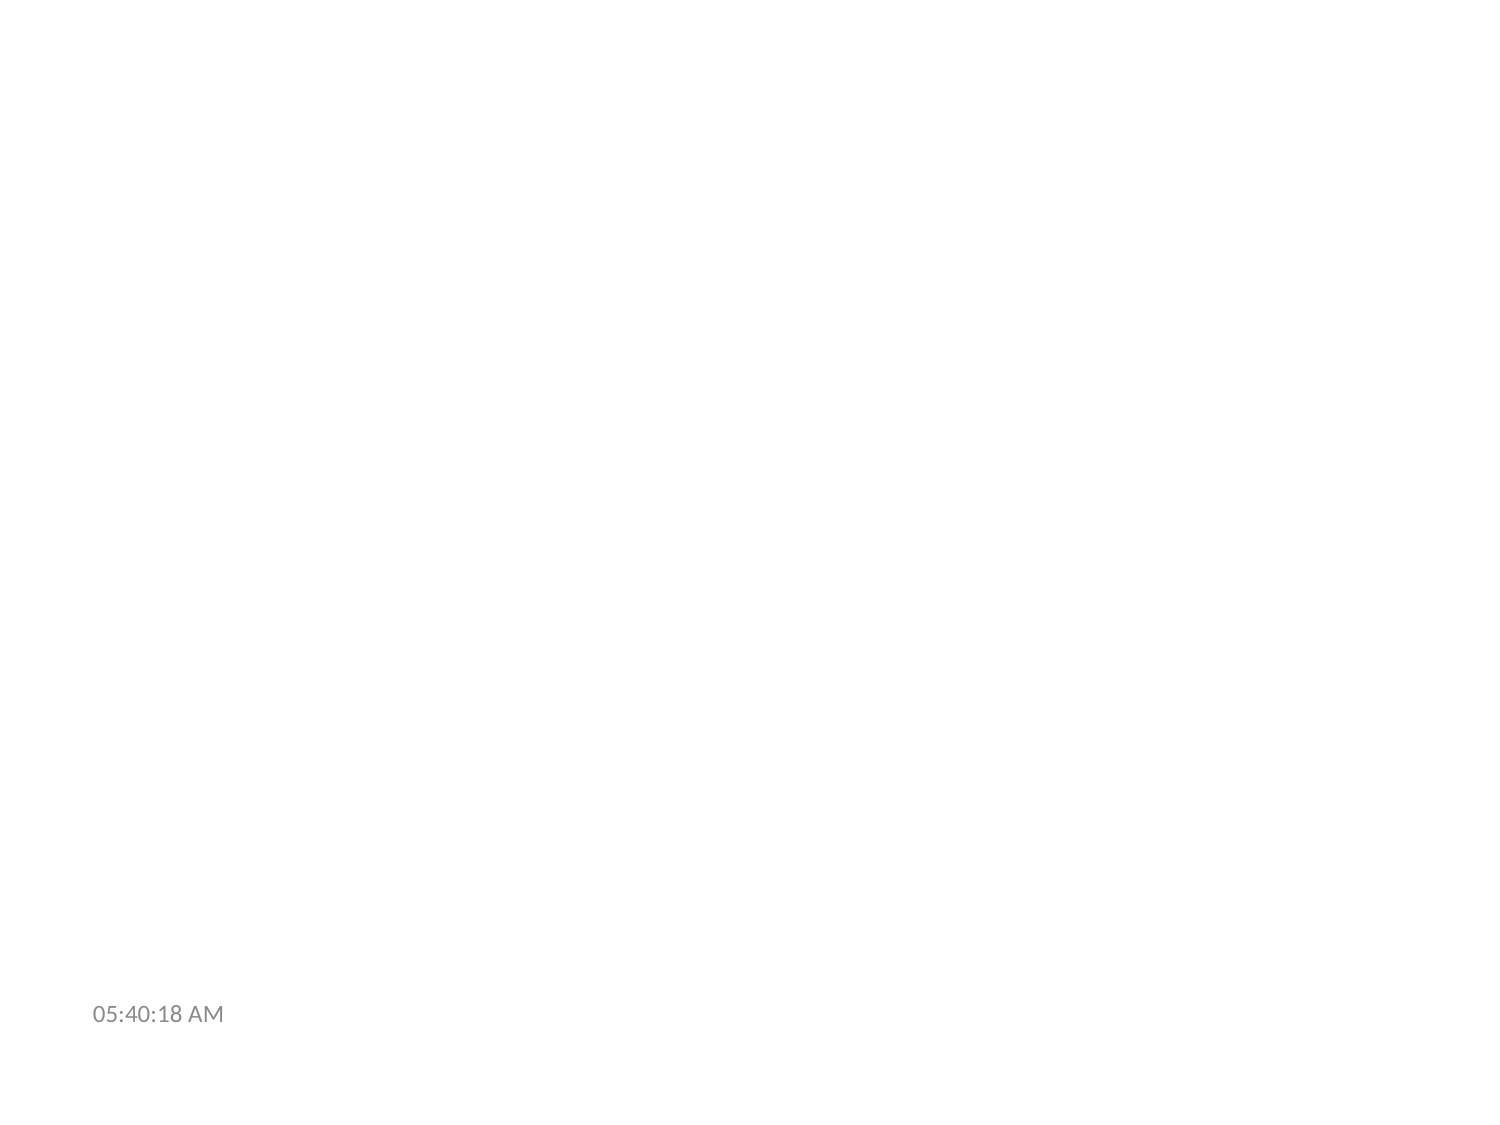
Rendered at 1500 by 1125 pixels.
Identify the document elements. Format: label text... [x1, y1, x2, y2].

text_box 3:35:09 PM [77, 982, 428, 1043]
